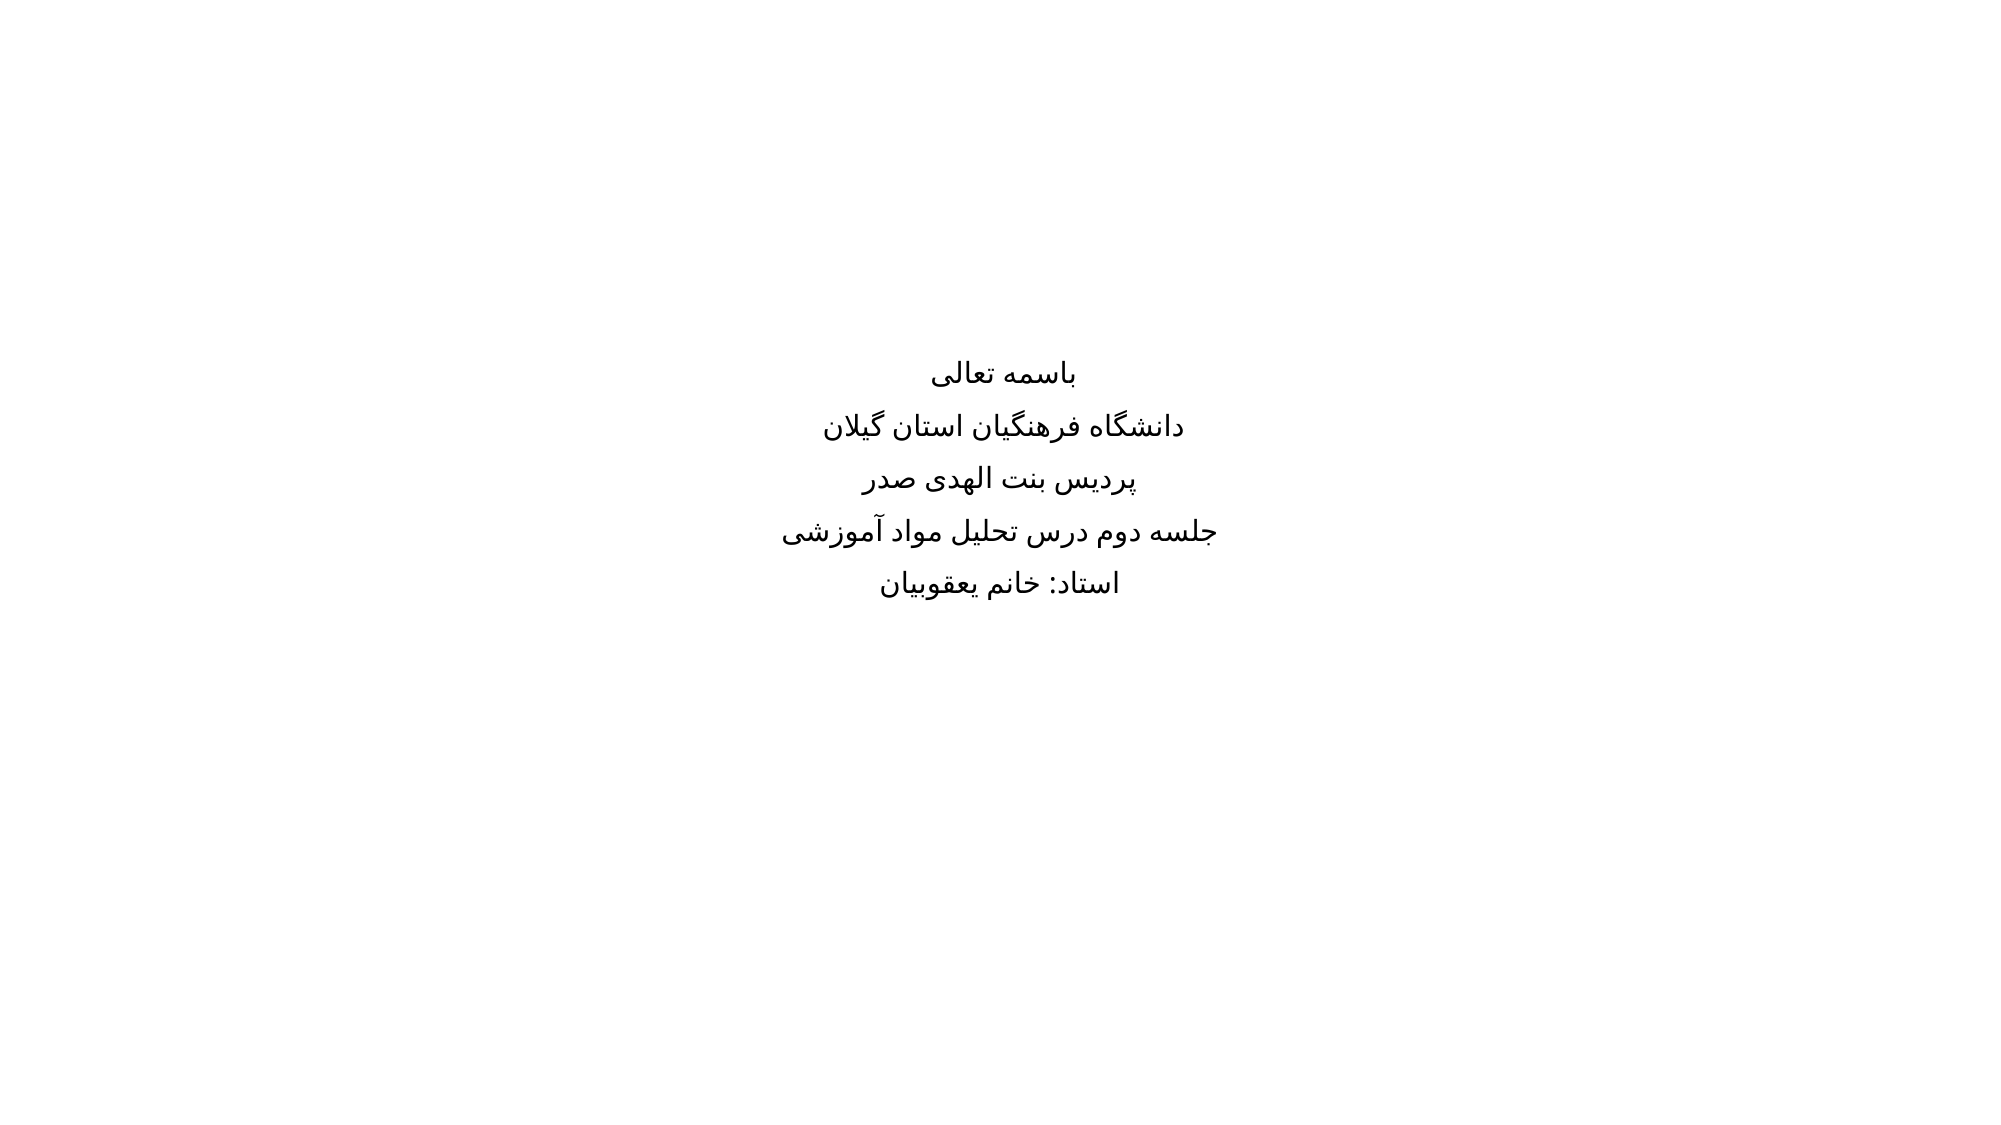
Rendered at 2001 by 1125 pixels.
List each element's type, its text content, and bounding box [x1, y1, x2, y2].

title باسمه تعالی دانشگاه فرهنگیان استان گیلان پردیس بنت الهدی صدر جلسه دوم درس تحلیل مواد آموزشی استاد: خانم یعقوبیان [249, 215, 1750, 608]
